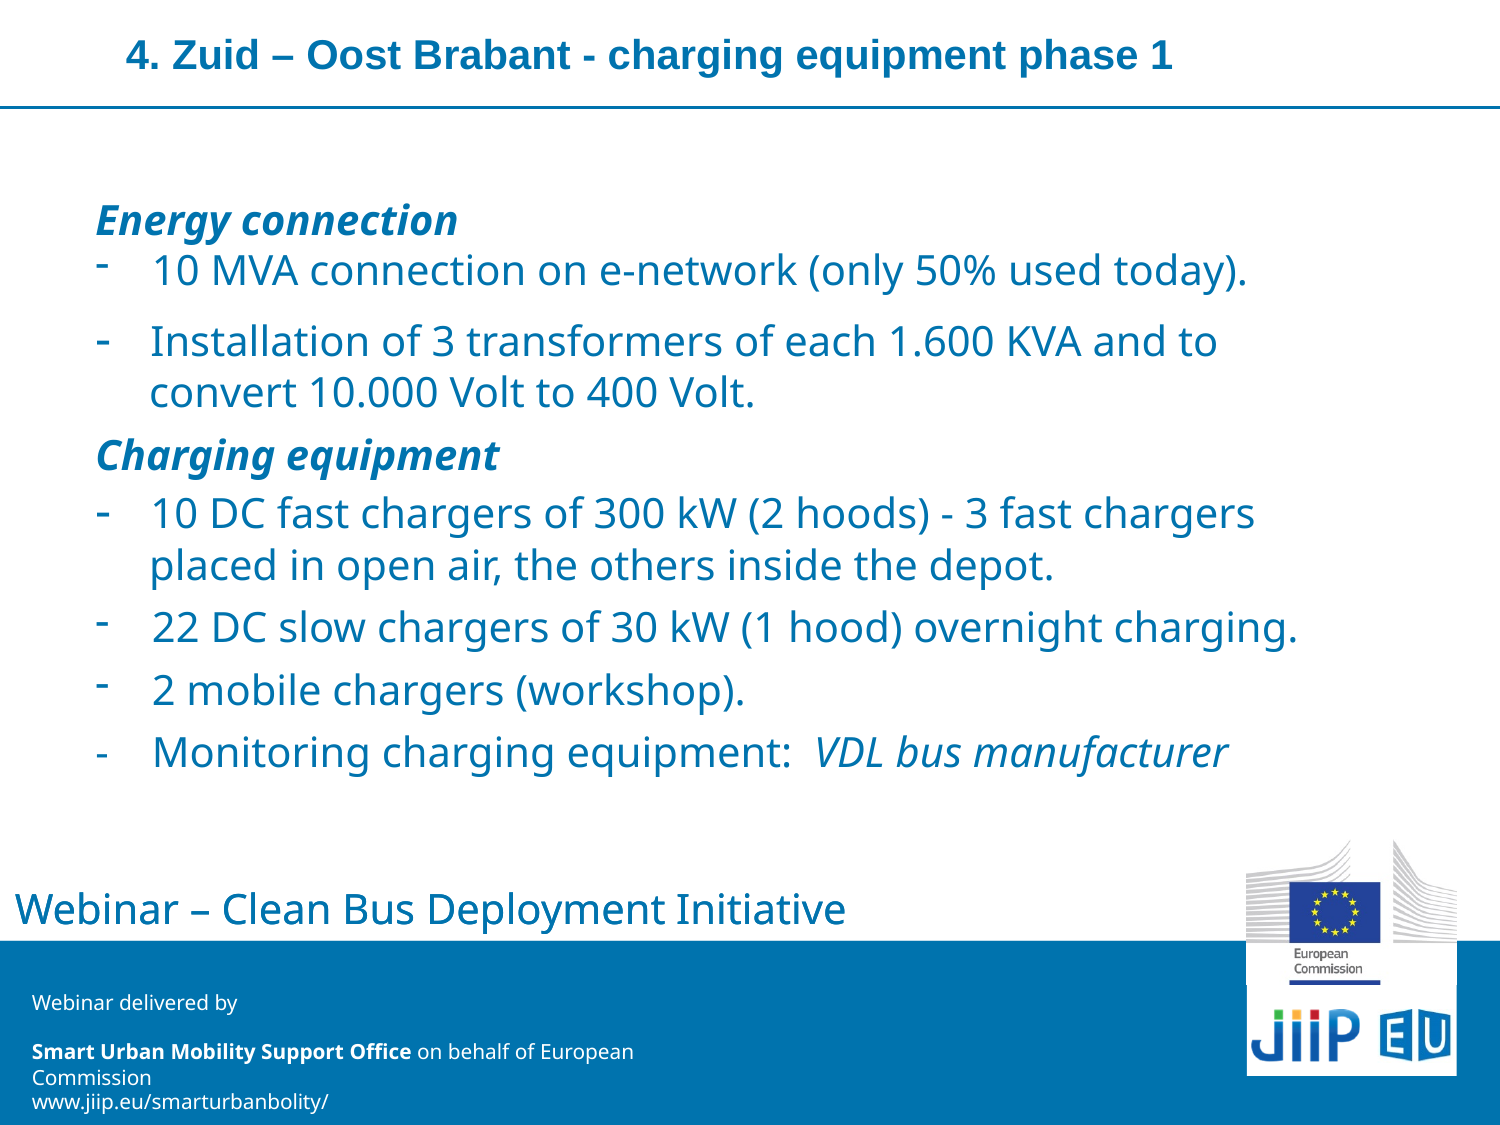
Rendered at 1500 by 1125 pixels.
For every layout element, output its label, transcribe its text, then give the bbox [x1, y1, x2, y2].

text_box Webinar – Clean Bus Deployment Initiative [0, 875, 918, 941]
text_box Energy connection 10 MVA connection on e-network (only 50% used today). - Installation of 3 transformers of each 1.600 KVA and to convert 10.000 Volt to 400 Volt. Charging equipment - 10 DC fast chargers of 300 kW (2 hoods) - 3 fast chargers placed in open air, the others inside the depot. 22 DC slow chargers of 30 kW (1 hood) overnight charging. 2 mobile chargers (workshop). - Monitoring charging equipment: VDL bus manufacturer [5, 161, 1439, 784]
picture [1369, 1009, 1455, 1063]
picture [1251, 1009, 1360, 1063]
picture [1246, 839, 1457, 985]
text_box [0, 940, 1500, 1125]
text_box Webinar delivered by Smart Urban Mobility Support Office on behalf of European Commission www.jiip.eu/smarturbanbolity/ [17, 981, 750, 1122]
text_box 4. Zuid – Oost Brabant - charging equipment phase 1 [99, 20, 1230, 86]
text_box [1246, 940, 1458, 1077]
